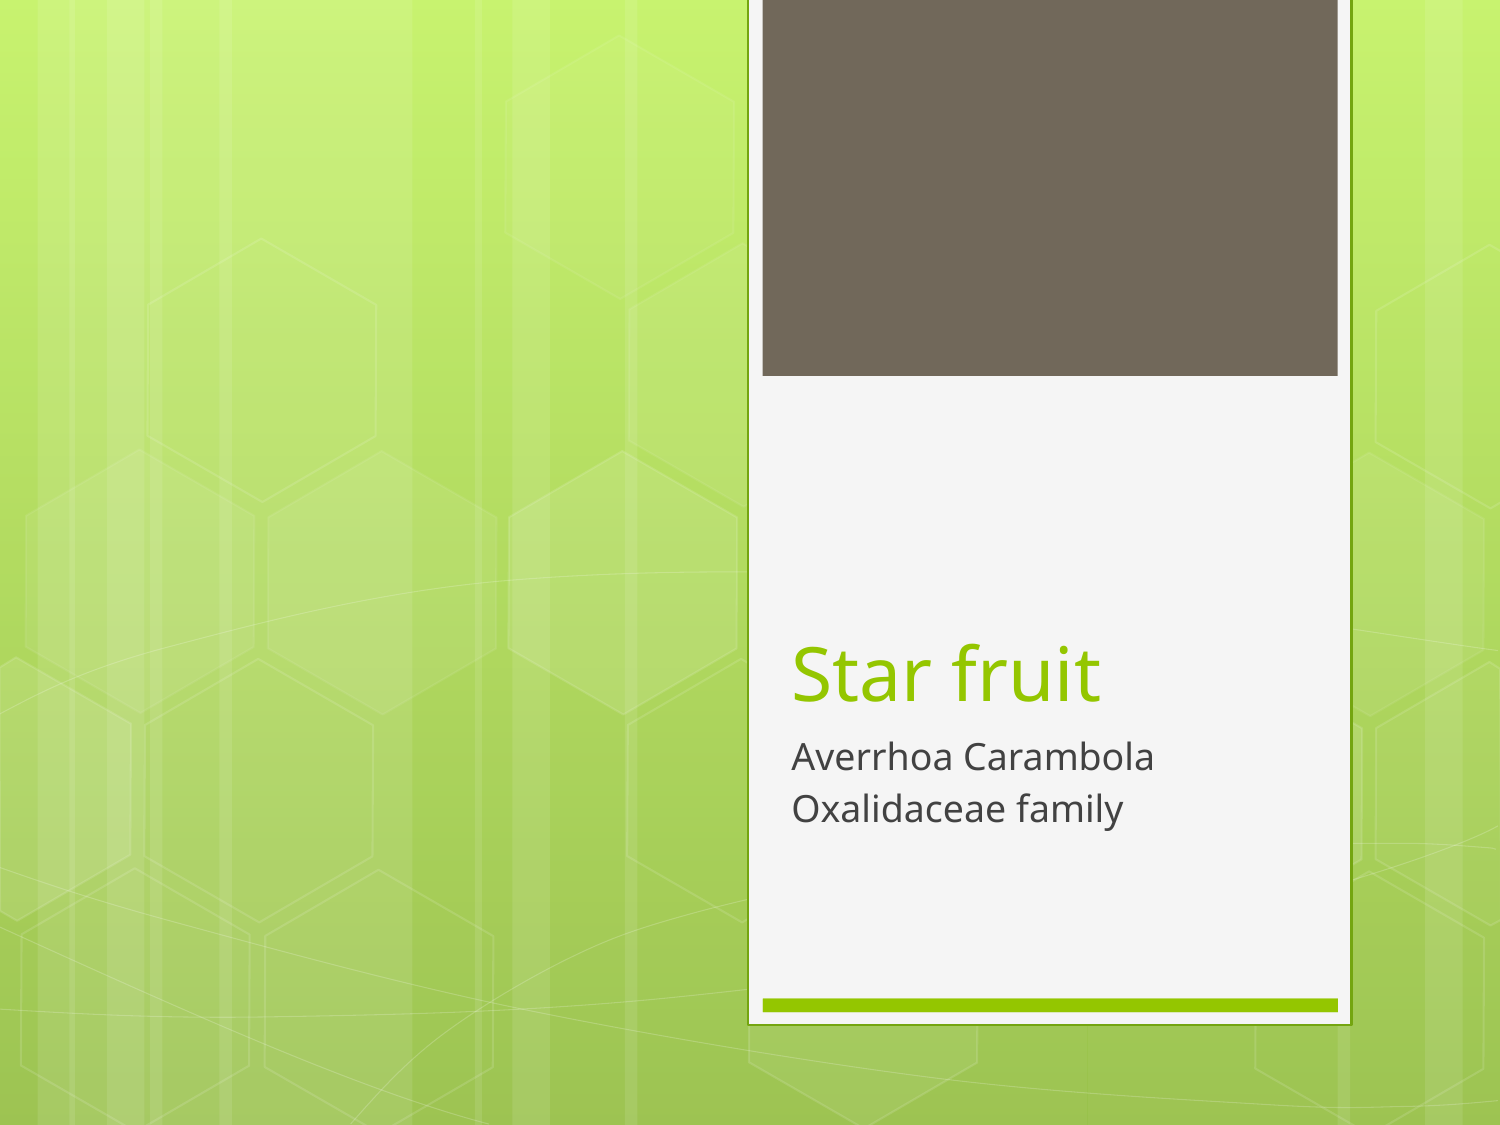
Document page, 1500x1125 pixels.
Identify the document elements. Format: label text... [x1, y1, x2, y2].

subtitle Averrhoa Carambola Oxalidaceae family [776, 725, 1320, 933]
title Star fruit [776, 444, 1320, 724]
